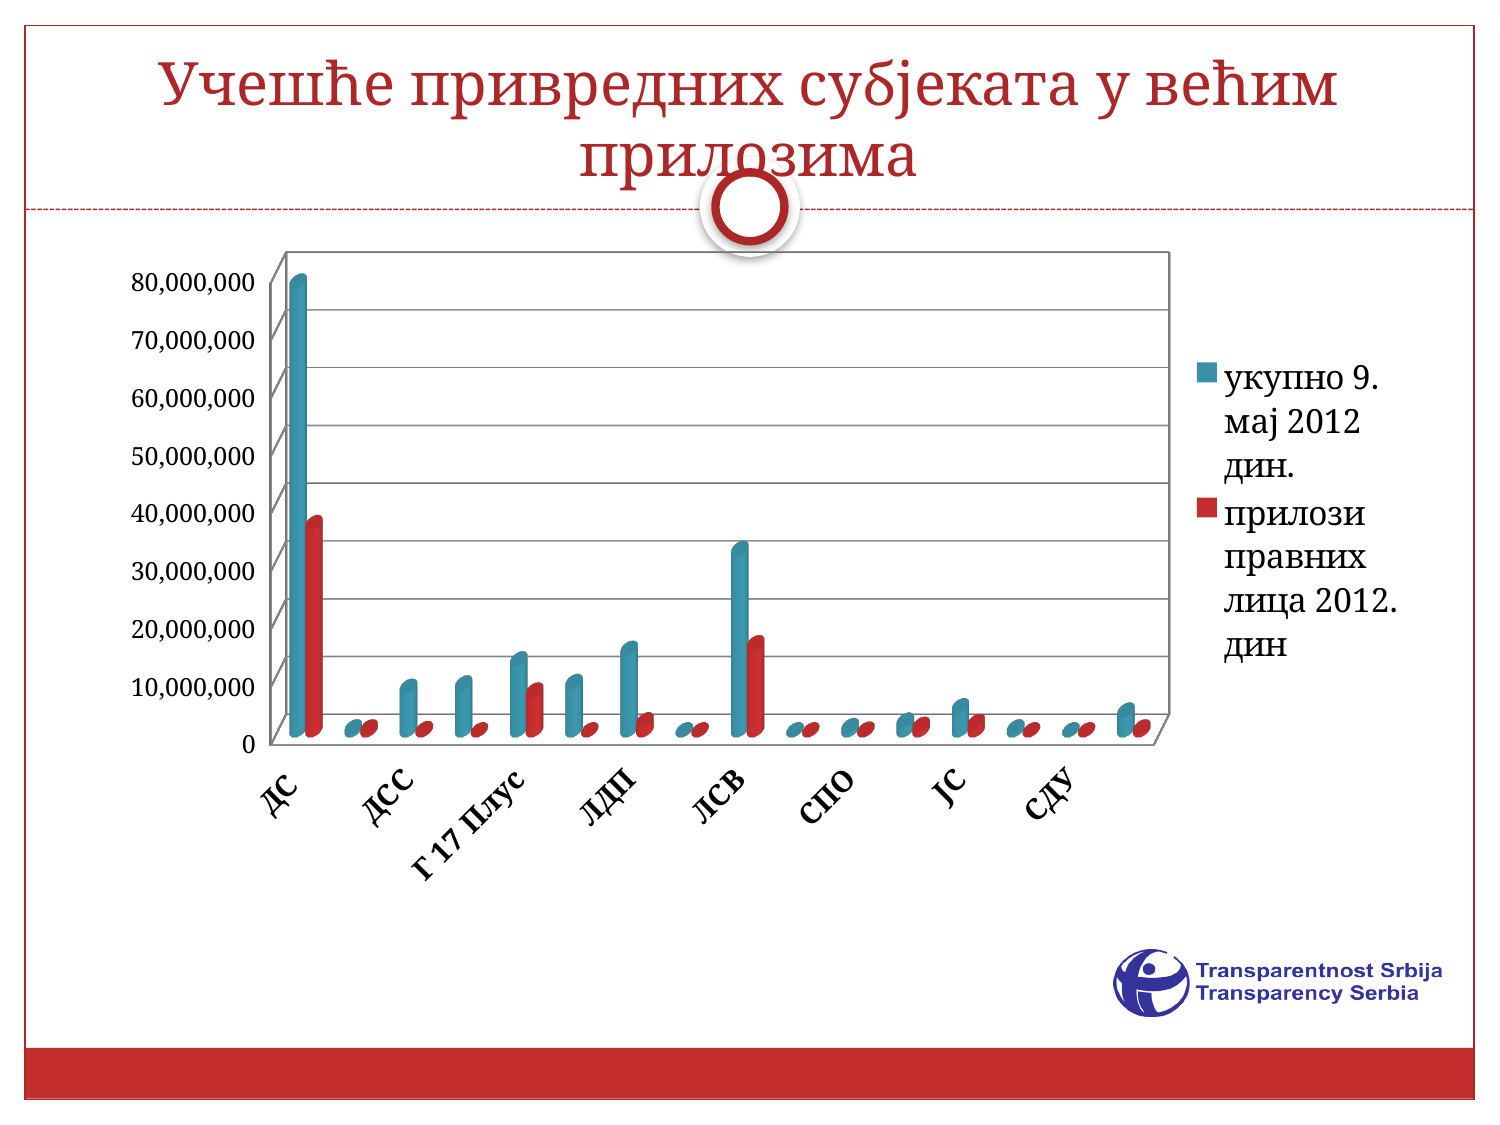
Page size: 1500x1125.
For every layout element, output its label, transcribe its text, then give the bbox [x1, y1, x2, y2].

title Учешће привредних субјеката у већим прилозима [49, 37, 1450, 197]
picture [1113, 949, 1442, 1017]
chart [52, 231, 1424, 918]
